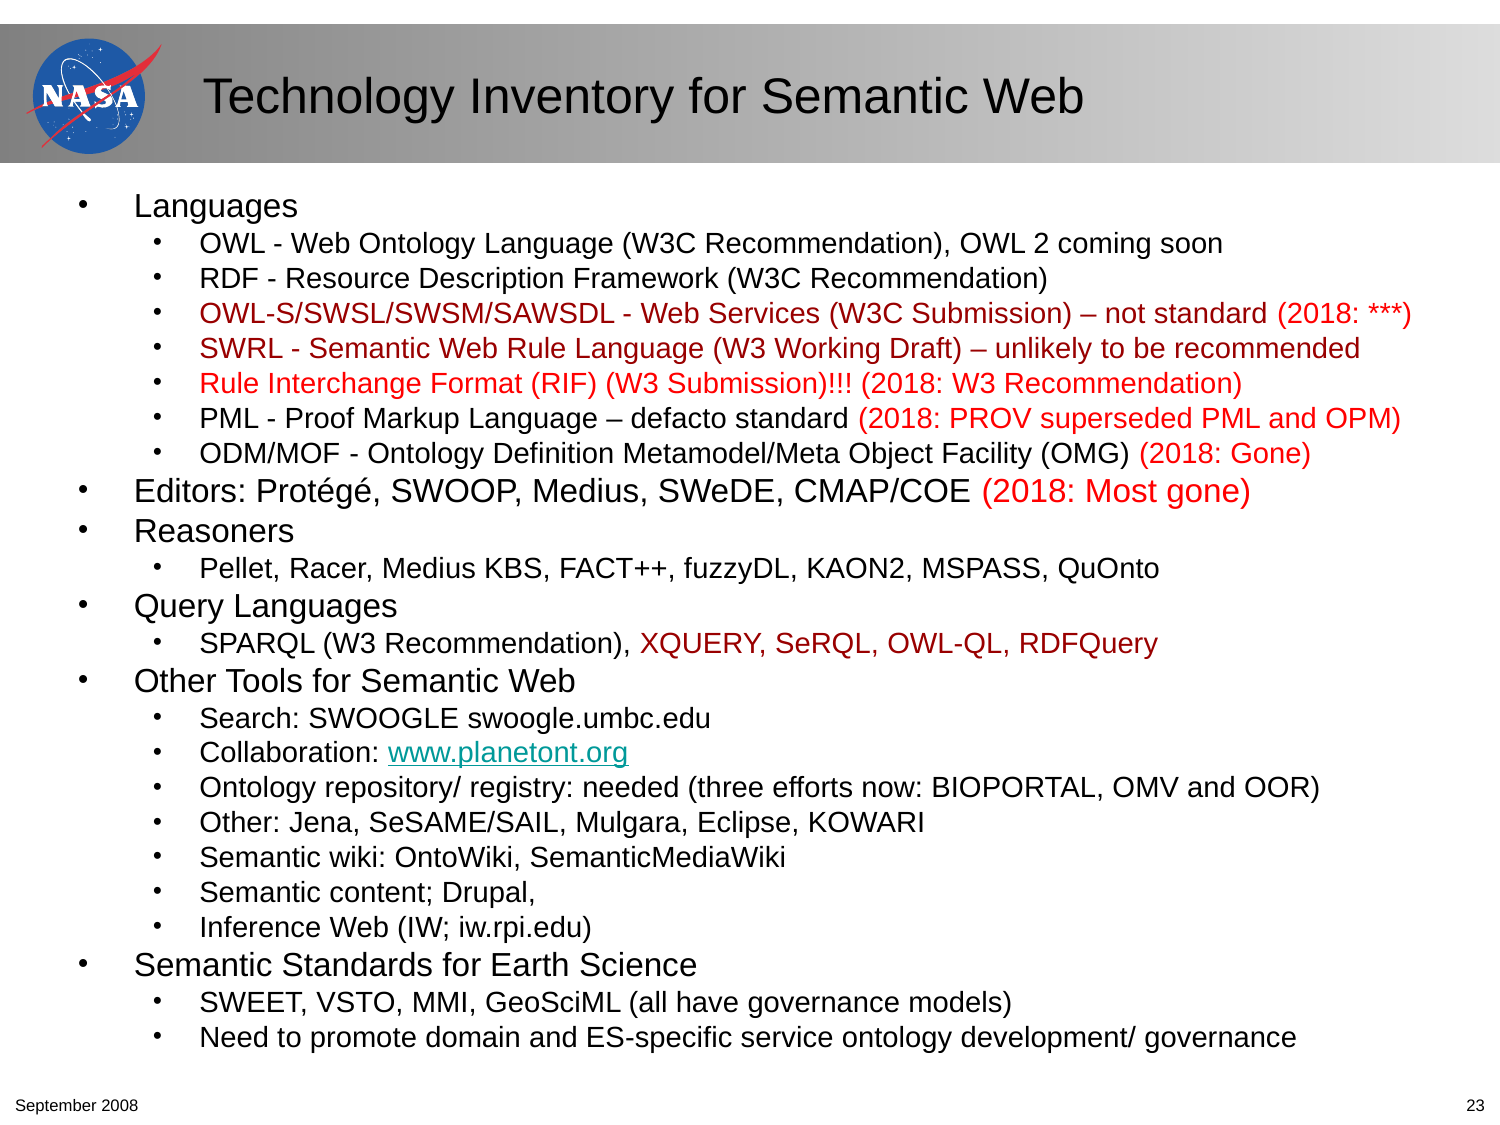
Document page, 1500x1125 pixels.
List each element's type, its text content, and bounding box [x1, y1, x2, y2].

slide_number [0, 1087, 313, 1125]
slide_number 23 [1412, 1087, 1500, 1125]
title Technology Inventory for Semantic Web [187, 37, 1300, 150]
list Languages OWL - Web Ontology Language (W3C Recommendation), OWL 2 coming soon RDF - Resource Description Framework (W3C Recommendation) OWL-S/SWSL/SWSM/SAWSDL - Web Services (W3C Submission) – not standard (2018: ***) SWRL - Semantic Web Rule Language (W3 Working Draft) – unlikely to be recommended Rule Interchange Format (RIF) (W3 Submission)!!! (2018: W3 Recommendation) PML - Proof Markup Language – defacto standard (2018: PROV superseded PML and OPM) ODM/MOF - Ontology Definition Metamodel/Meta Object Facility (OMG) (2018: Gone) Editors: Protégé, SWOOP, Medius, SWeDE, CMAP/COE (2018: Most gone) Reasoners Pellet, Racer, Medius KBS, FACT++, fuzzyDL, KAON2, MSPASS, QuOnto Query Languages SPARQL (W3 Recommendation), XQUERY, SeRQL, OWL-QL, RDFQuery Other Tools for Semantic Web Search: SWOOGLE swoogle.umbc.edu Collaboration: www.planetont.org Ontology repository/ registry: needed (three efforts now: BIOPORTAL, OMV and OOR) Other: Jena, SeSAME/SAIL, Mulgara, Eclipse, KOWARI Semantic wiki: OntoWiki, SemanticMediaWiki Semantic content; Drupal, Inference Web (IW; iw.rpi.edu) Semantic Standards for Earth Science SWEET, VSTO, MMI, GeoSciML (all have governance models) Need to promote domain and ES-specific service ontology development/ governance [62, 177, 1438, 1028]
